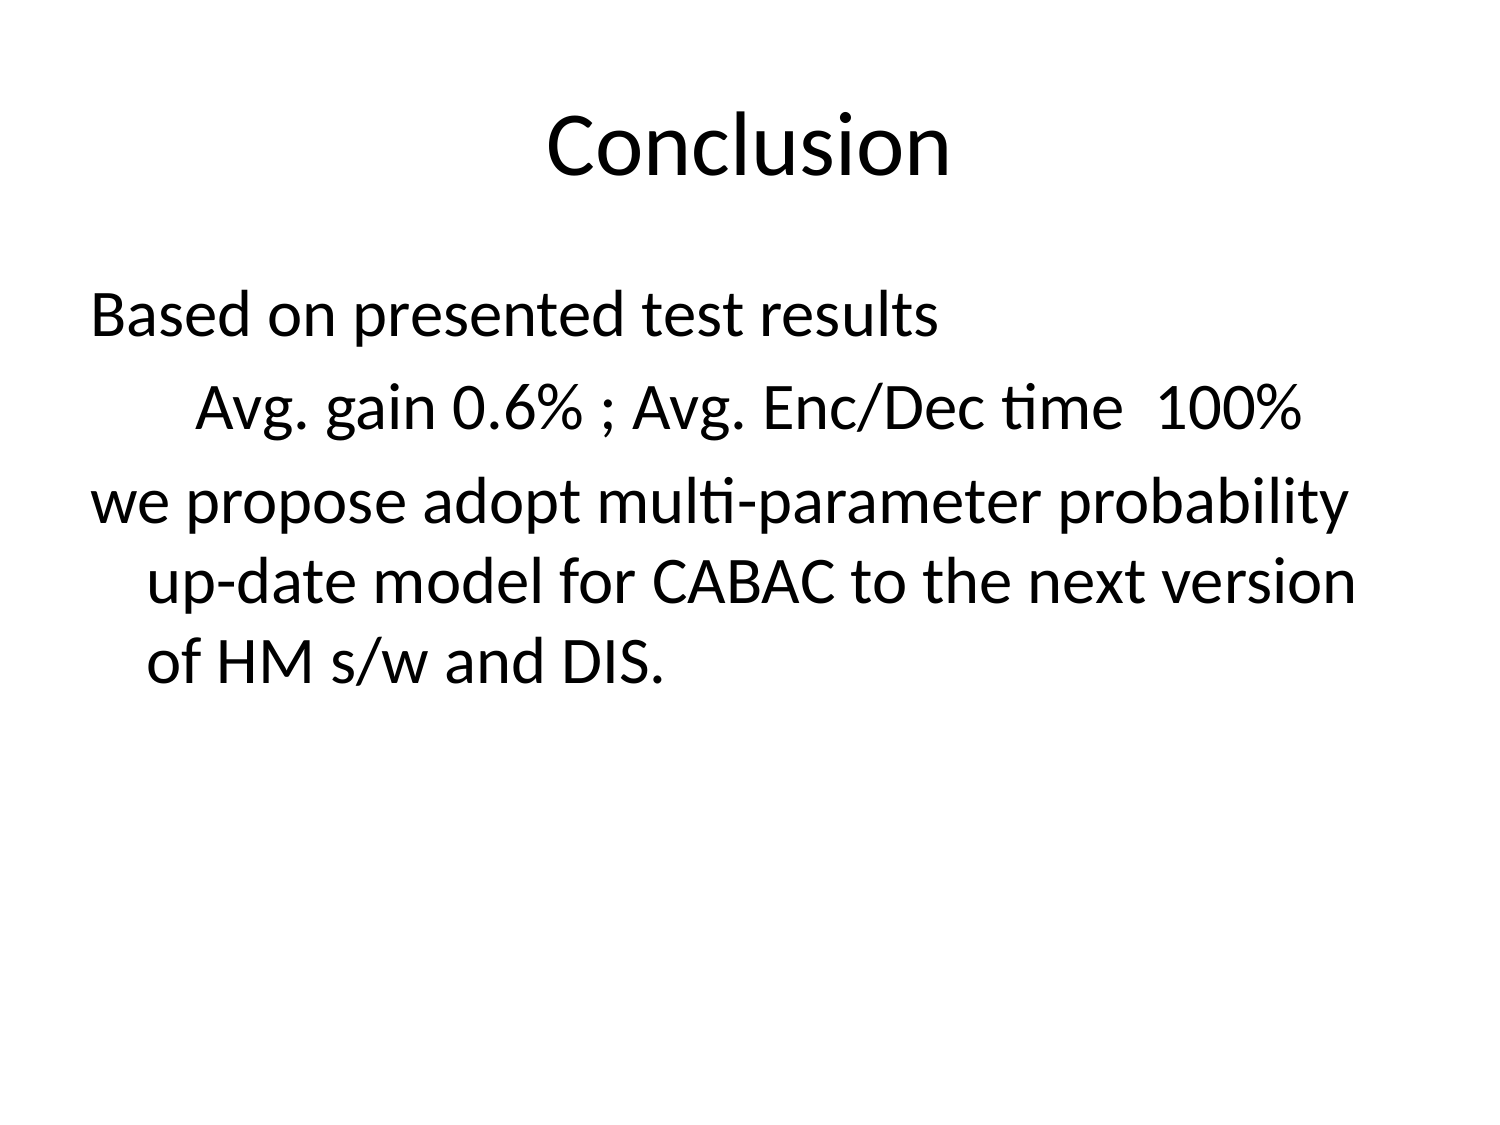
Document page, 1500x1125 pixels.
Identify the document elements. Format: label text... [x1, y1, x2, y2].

title Conclusion [75, 45, 1425, 233]
list Based on presented test results Avg. gain 0.6% ; Avg. Enc/Dec time 100% we propose adopt multi-parameter probability up-date model for CABAC to the next version of HM s/w and DIS. [75, 262, 1425, 1005]
